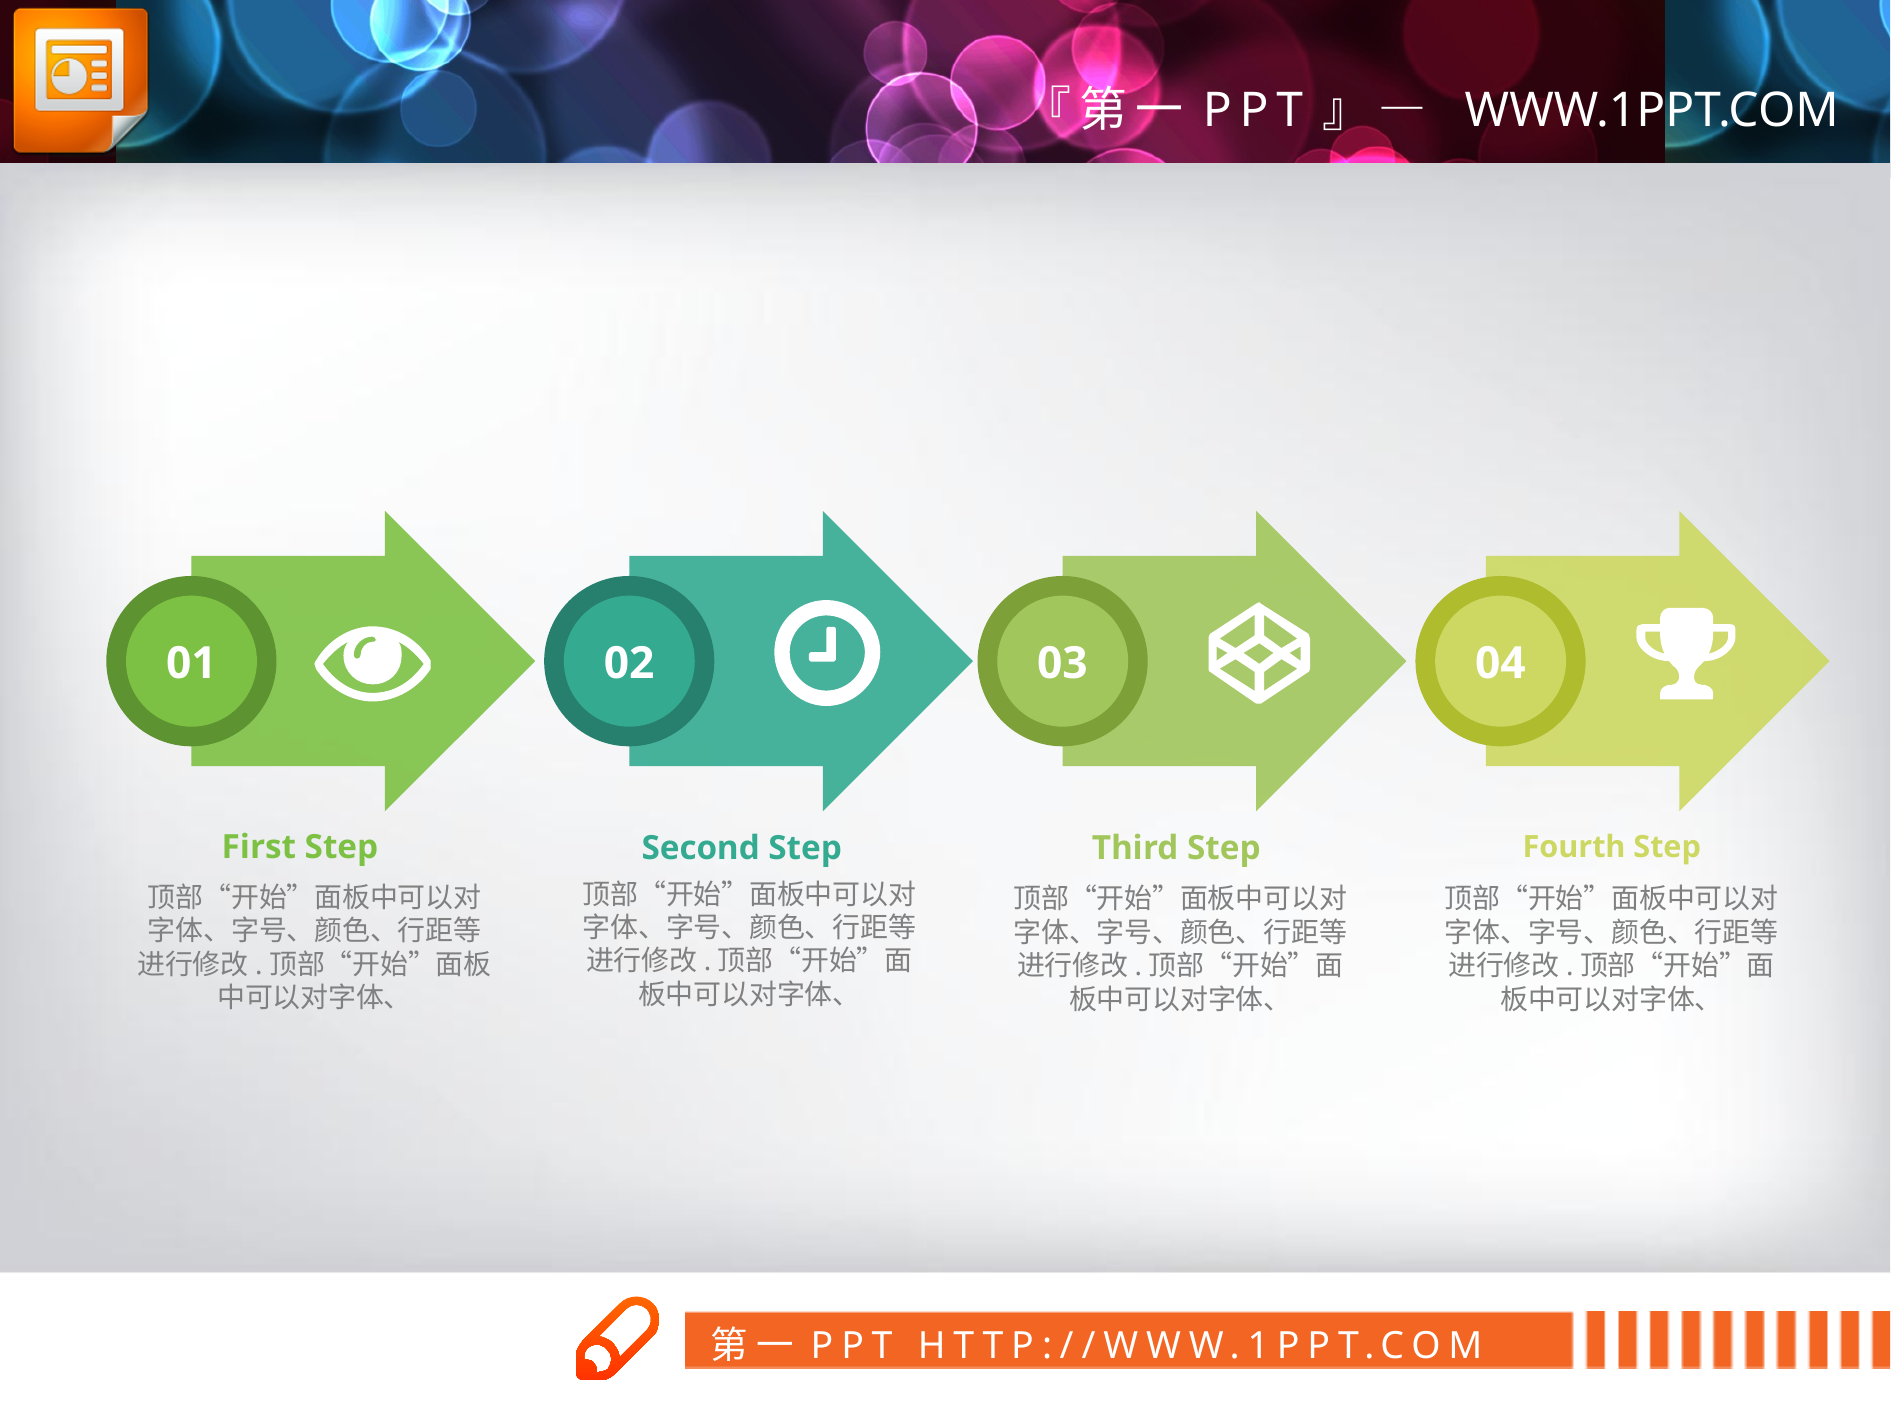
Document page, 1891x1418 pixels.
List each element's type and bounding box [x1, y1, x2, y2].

text_box [1208, 602, 1311, 704]
picture [685, 1311, 1891, 1369]
text_box [1415, 575, 1586, 747]
text_box [977, 575, 1148, 747]
text_box [573, 825, 925, 1012]
text_box [1485, 510, 1830, 812]
text_box [1009, 825, 1351, 1017]
text_box [1062, 510, 1407, 812]
picture [0, 0, 1891, 1275]
text_box [106, 575, 277, 747]
text_box [191, 510, 536, 812]
text_box [629, 510, 972, 812]
text_box [314, 626, 431, 702]
text_box [1636, 607, 1736, 700]
text_box [774, 600, 881, 707]
text_box [543, 575, 715, 747]
text_box [136, 825, 493, 1015]
text_box [1434, 826, 1788, 1017]
